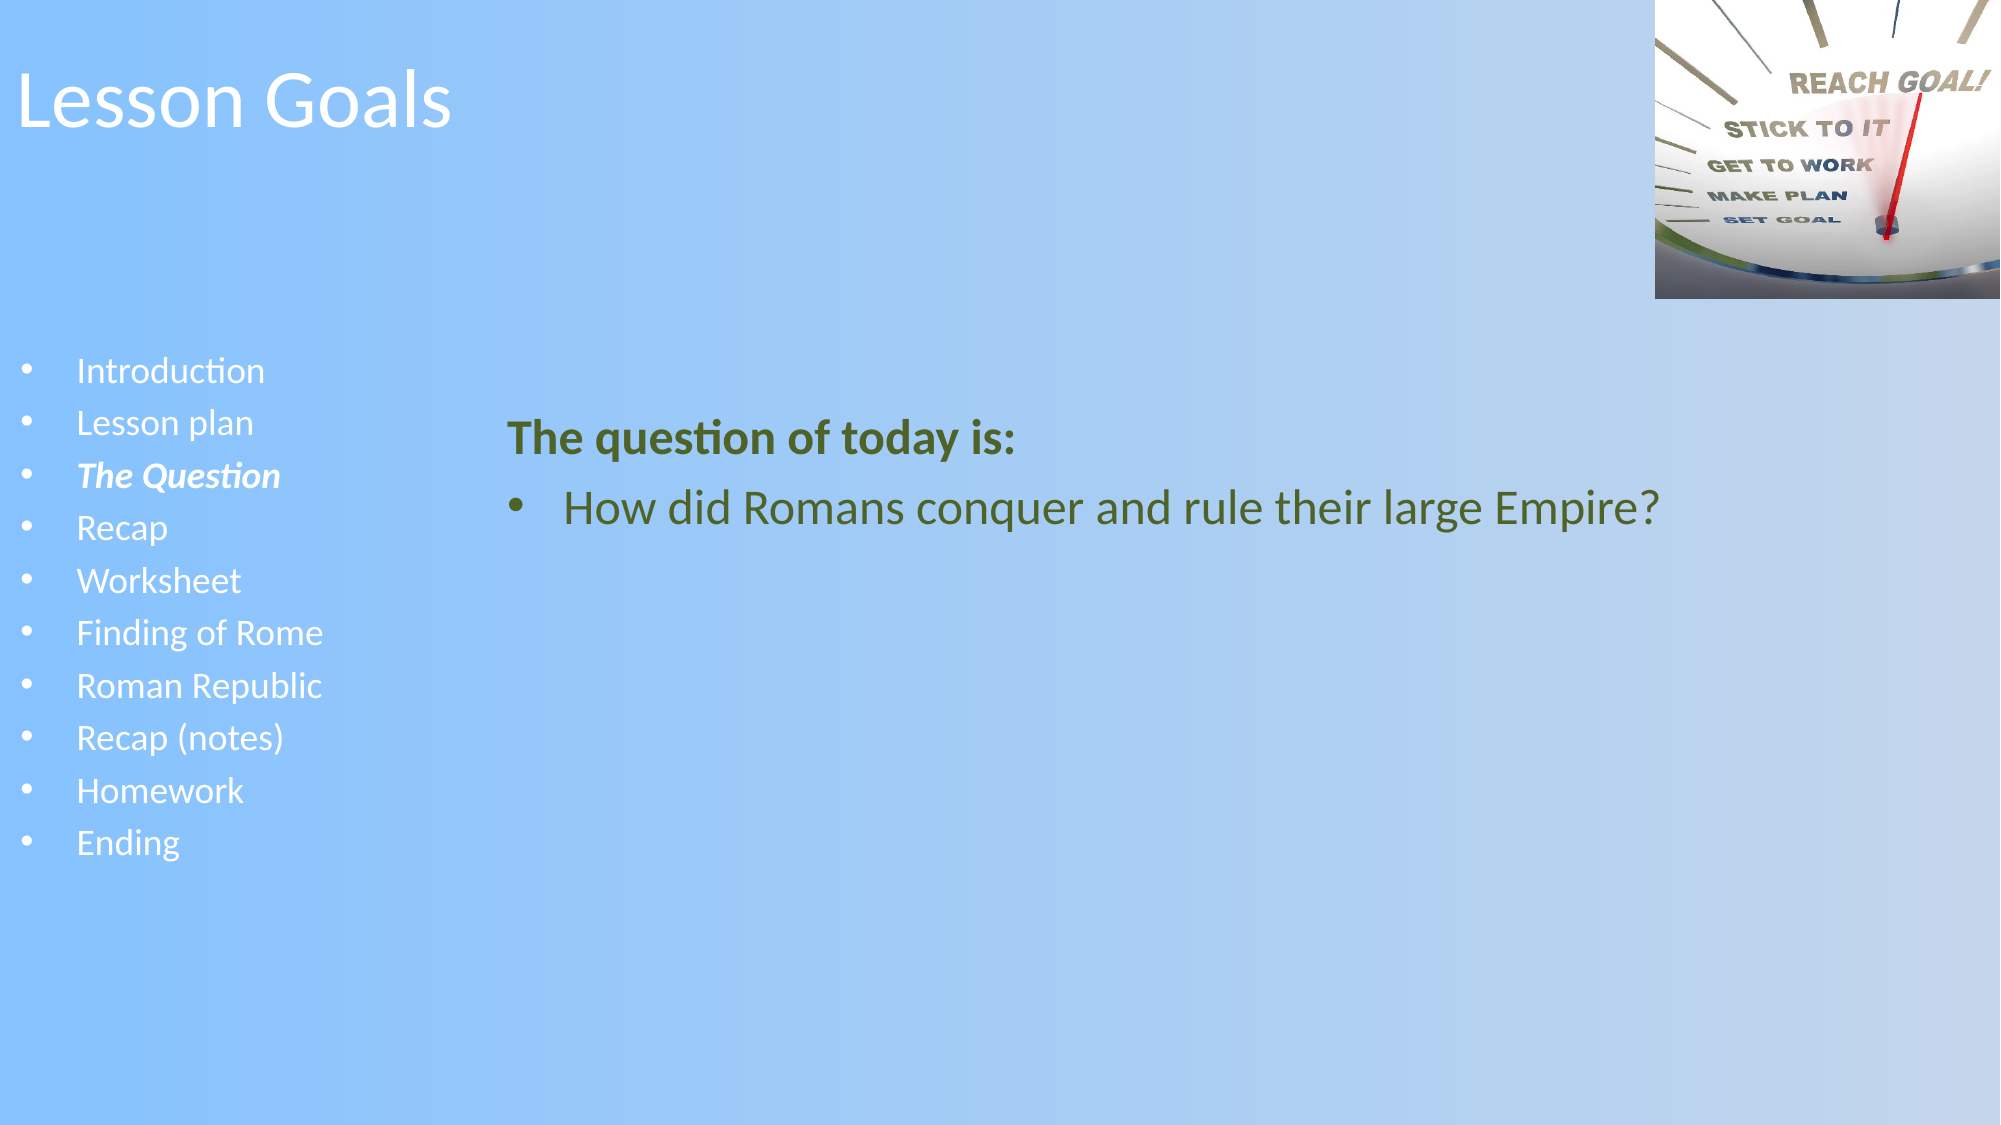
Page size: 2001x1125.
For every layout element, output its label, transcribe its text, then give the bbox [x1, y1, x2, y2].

title Lesson Goals [1, 0, 1352, 189]
text_box Introduction Lesson plan The Question Recap Worksheet Finding of Rome Roman Republic Recap (notes) Homework Ending [5, 338, 478, 1081]
list The question of today is: How did Romans conquer and rule their large Empire? [492, 397, 1865, 728]
picture [1655, 0, 2000, 299]
